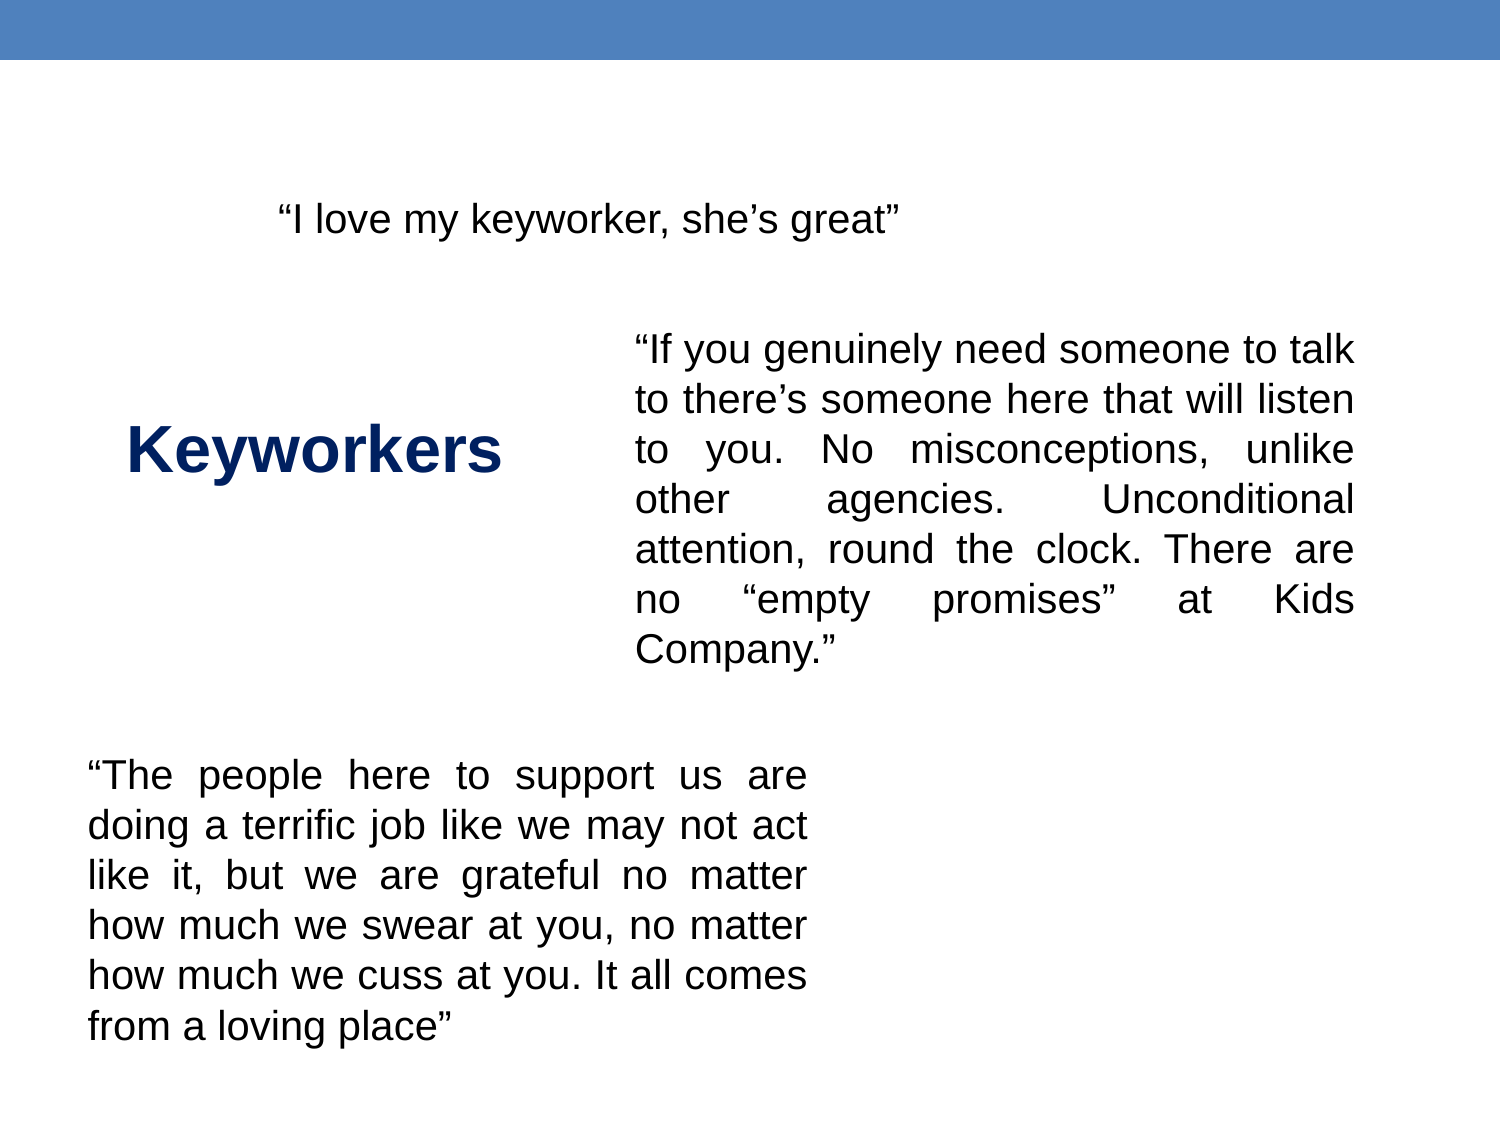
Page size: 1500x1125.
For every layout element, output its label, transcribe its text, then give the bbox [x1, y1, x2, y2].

text_box “The people here to support us are doing a terrific job like we may not act like it, but we are grateful no matter how much we swear at you, no matter how much we cuss at you. It all comes from a loving place” [72, 740, 823, 1056]
text_box “I love my keyworker, she’s great” [263, 184, 927, 250]
text_box “If you genuinely need someone to talk to there’s someone here that will listen to you. No misconceptions, unlike other agencies. Unconditional attention, round the clock. There are no “empty promises” at Kids Company.” [620, 314, 1370, 680]
text_box Keyworkers [111, 398, 520, 494]
